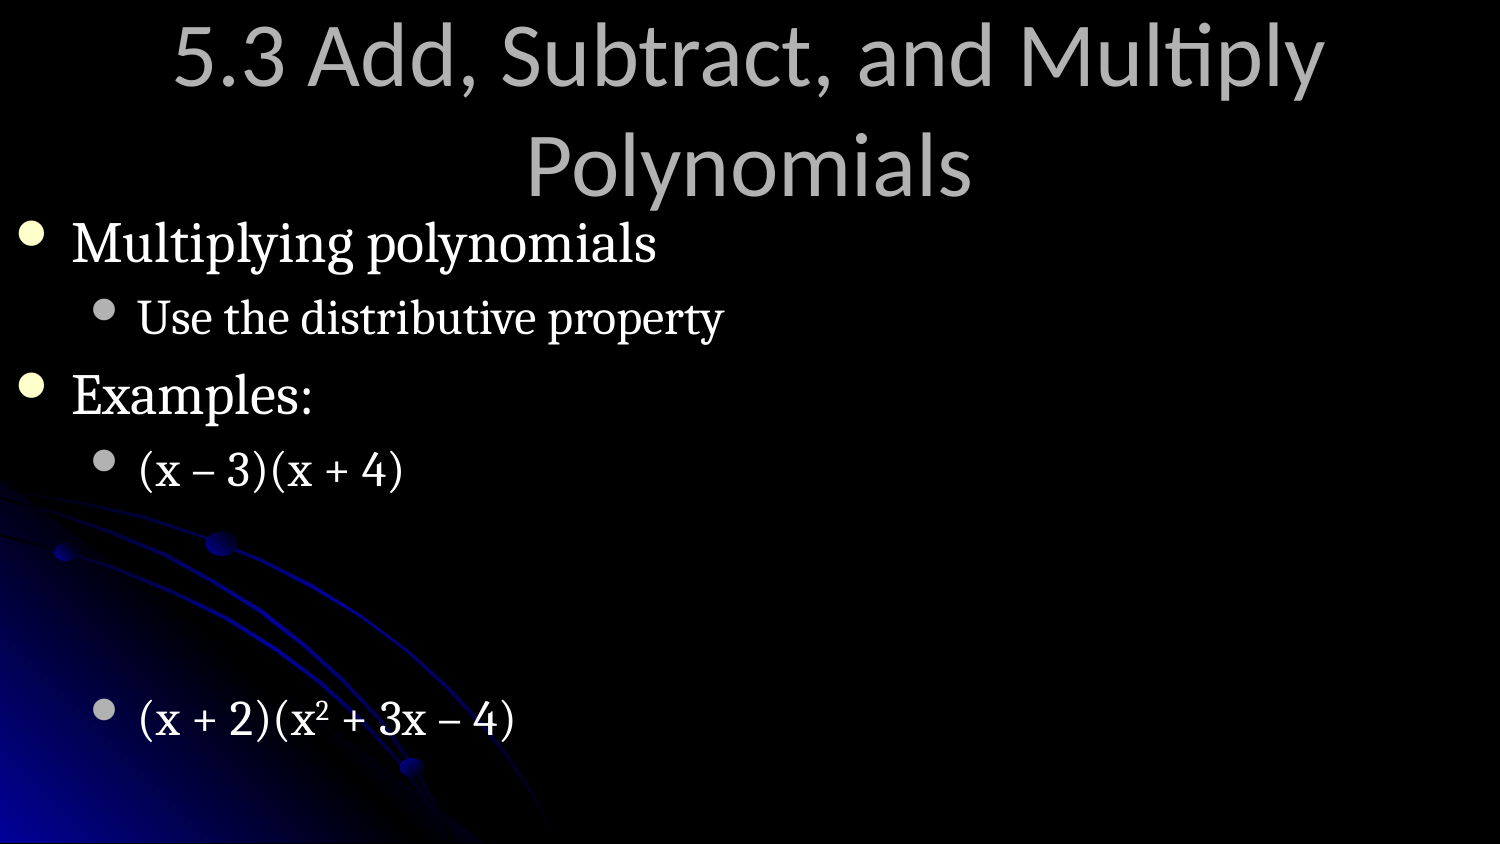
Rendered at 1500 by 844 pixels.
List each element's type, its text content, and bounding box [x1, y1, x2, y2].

list Multiplying polynomials Use the distributive property Examples: (x – 3)(x + 4) (x + 2)(x2 + 3x – 4) [0, 196, 1500, 755]
title 5.3 Add, Subtract, and Multiply Polynomials [0, 33, 1500, 175]
